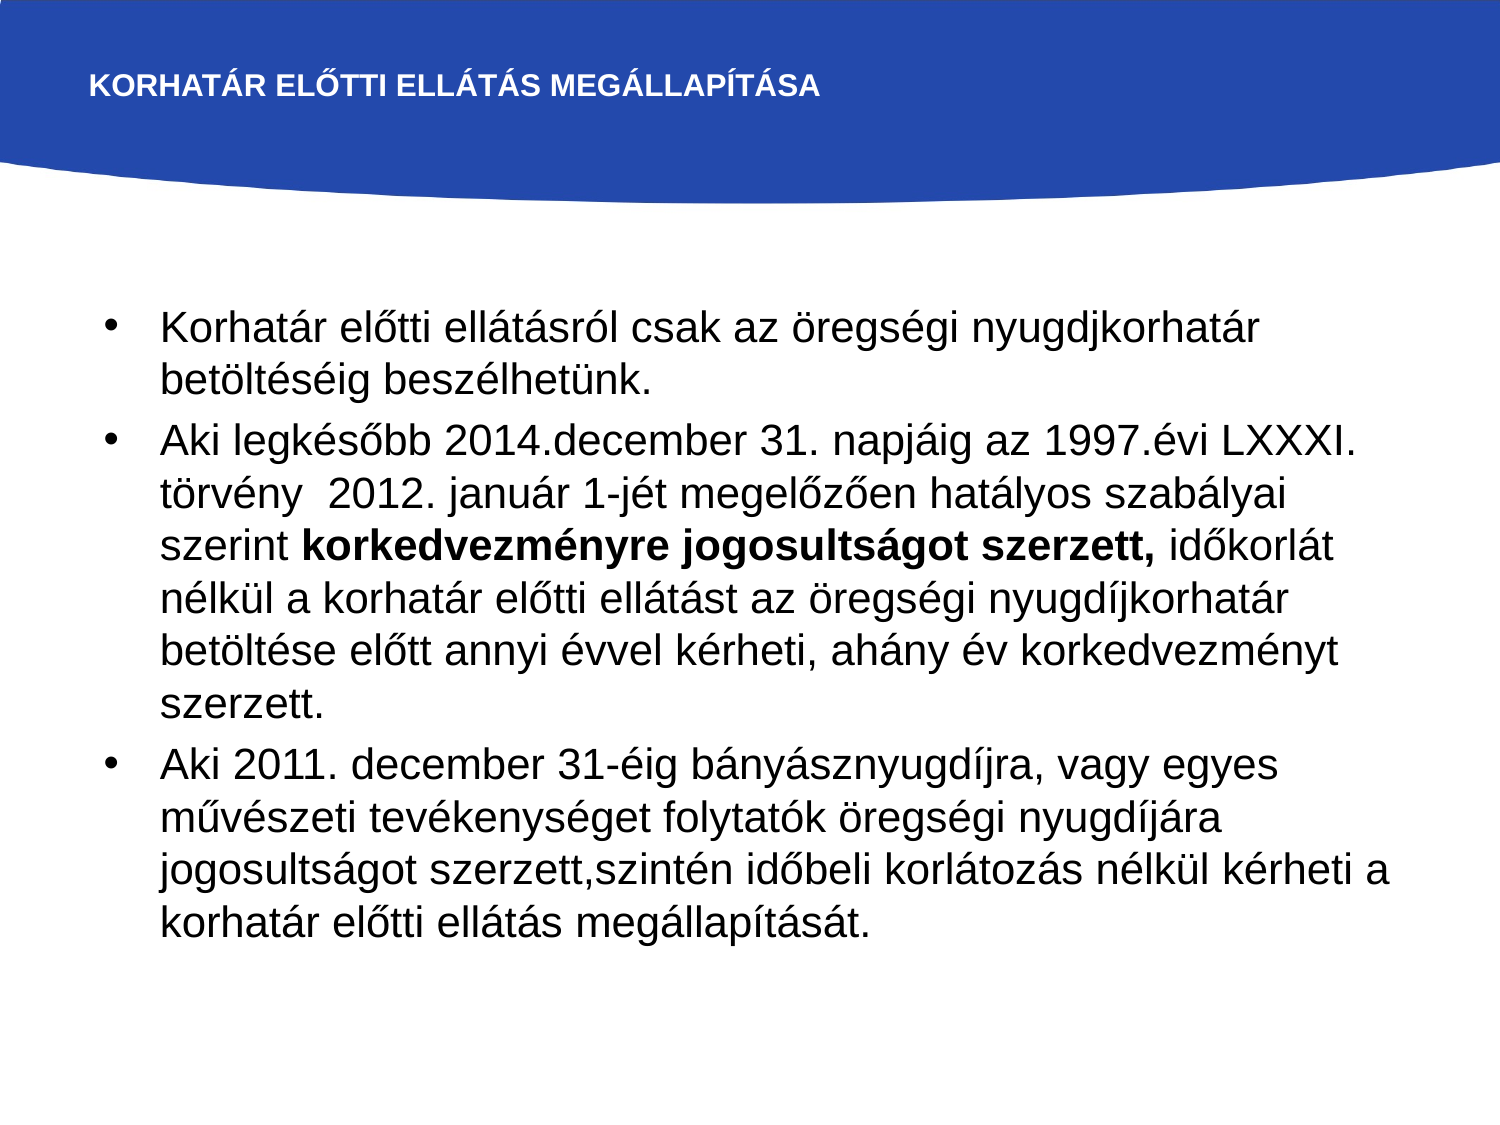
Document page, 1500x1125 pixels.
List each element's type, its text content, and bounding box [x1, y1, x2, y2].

title Korhatár előtti ellátás megállapítása [73, 7, 845, 161]
picture [0, 0, 1500, 1125]
list Korhatár előtti ellátásról csak az öregségi nyugdjkorhatár betöltéséig beszélhetünk. Aki legkésőbb 2014.december 31. napjáig az 1997.évi LXXXI. törvény 2012. január 1-jét megelőzően hatályos szabályai szerint korkedvezményre jogosultságot szerzett, időkorlát nélkül a korhatár előtti ellátást az öregségi nyugdíjkorhatár betöltése előtt annyi évvel kérheti, ahány év korkedvezményt szerzett. Aki 2011. december 31-éig bányásznyugdíjra, vagy egyes művészeti tevékenységet folytatók öregségi nyugdíjára jogosultságot szerzett,szintén időbeli korlátozás nélkül kérheti a korhatár előtti ellátás megállapítását. [88, 290, 1439, 1034]
